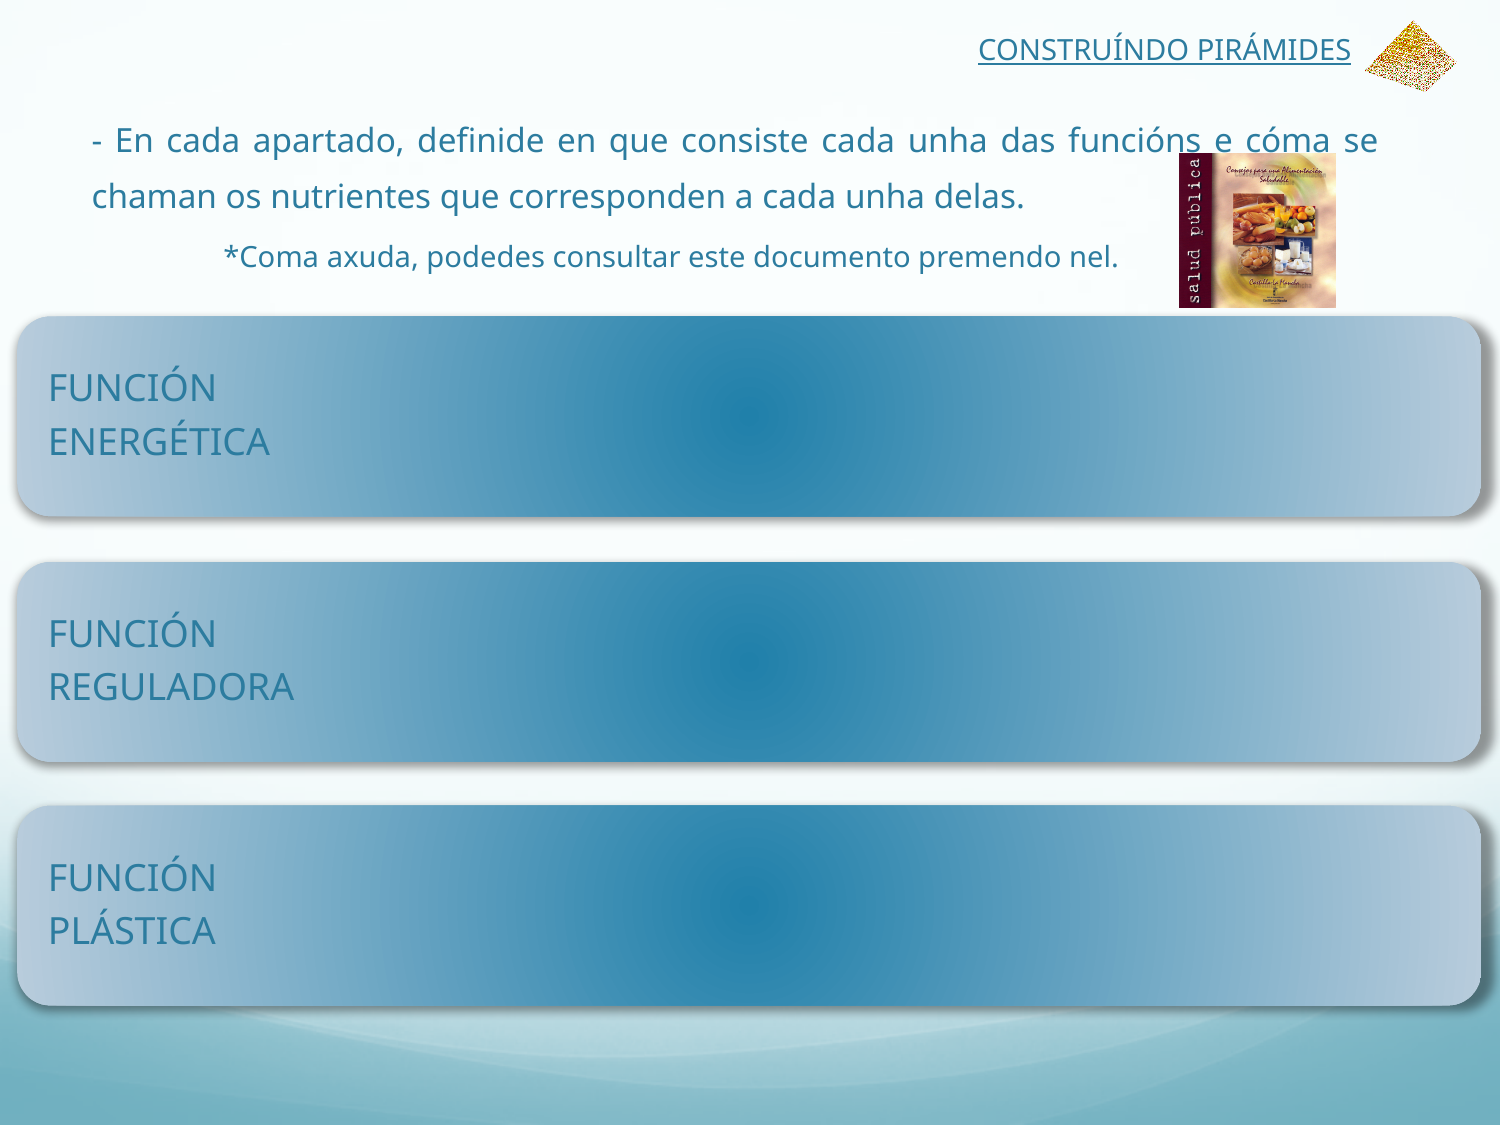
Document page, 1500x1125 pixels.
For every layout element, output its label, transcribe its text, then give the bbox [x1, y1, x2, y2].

list - En cada apartado, definide en que consiste cada unha das funcións e cóma se chaman os nutrientes que corresponden a cada unha delas. [76, 95, 1396, 227]
text_box CONSTRUÍNDO PIRÁMIDES [963, 24, 1353, 74]
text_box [16, 230, 1482, 1121]
picture [1178, 152, 1337, 309]
picture [1360, 17, 1463, 97]
